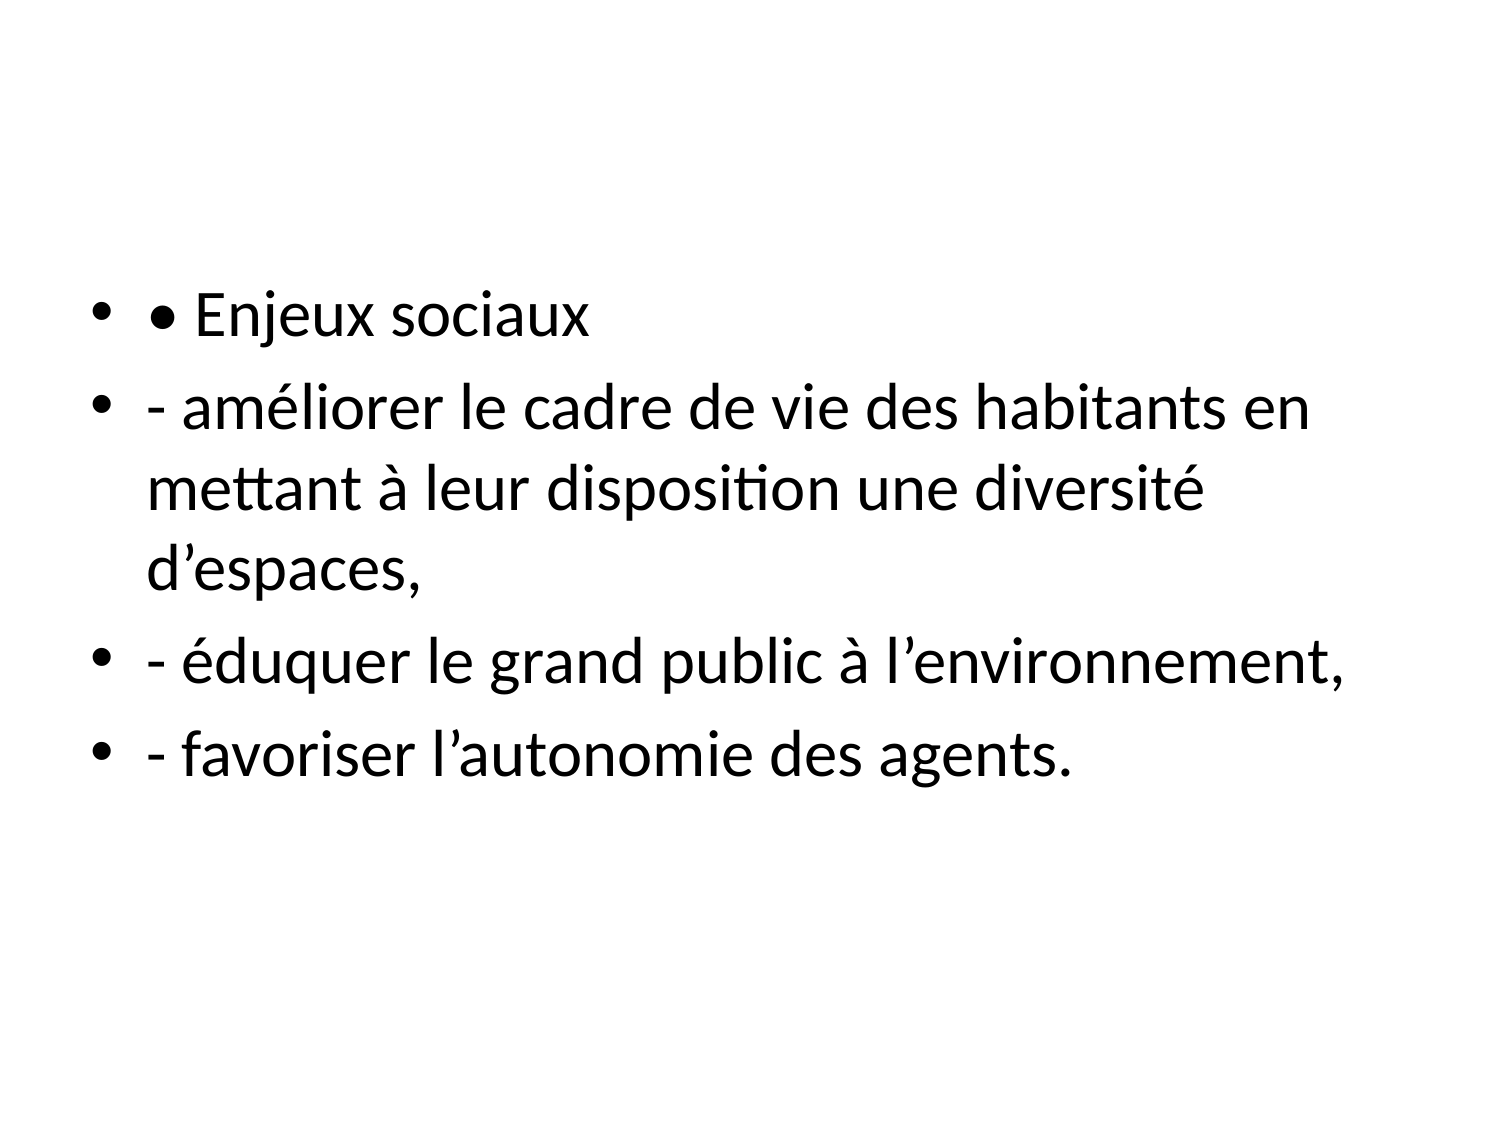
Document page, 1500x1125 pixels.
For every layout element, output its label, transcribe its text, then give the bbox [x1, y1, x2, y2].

list • Enjeux sociaux - améliorer le cadre de vie des habitants en mettant à leur disposition une diversité d’espaces, - éduquer le grand public à l’environnement, - favoriser l’autonomie des agents. [75, 262, 1425, 1005]
